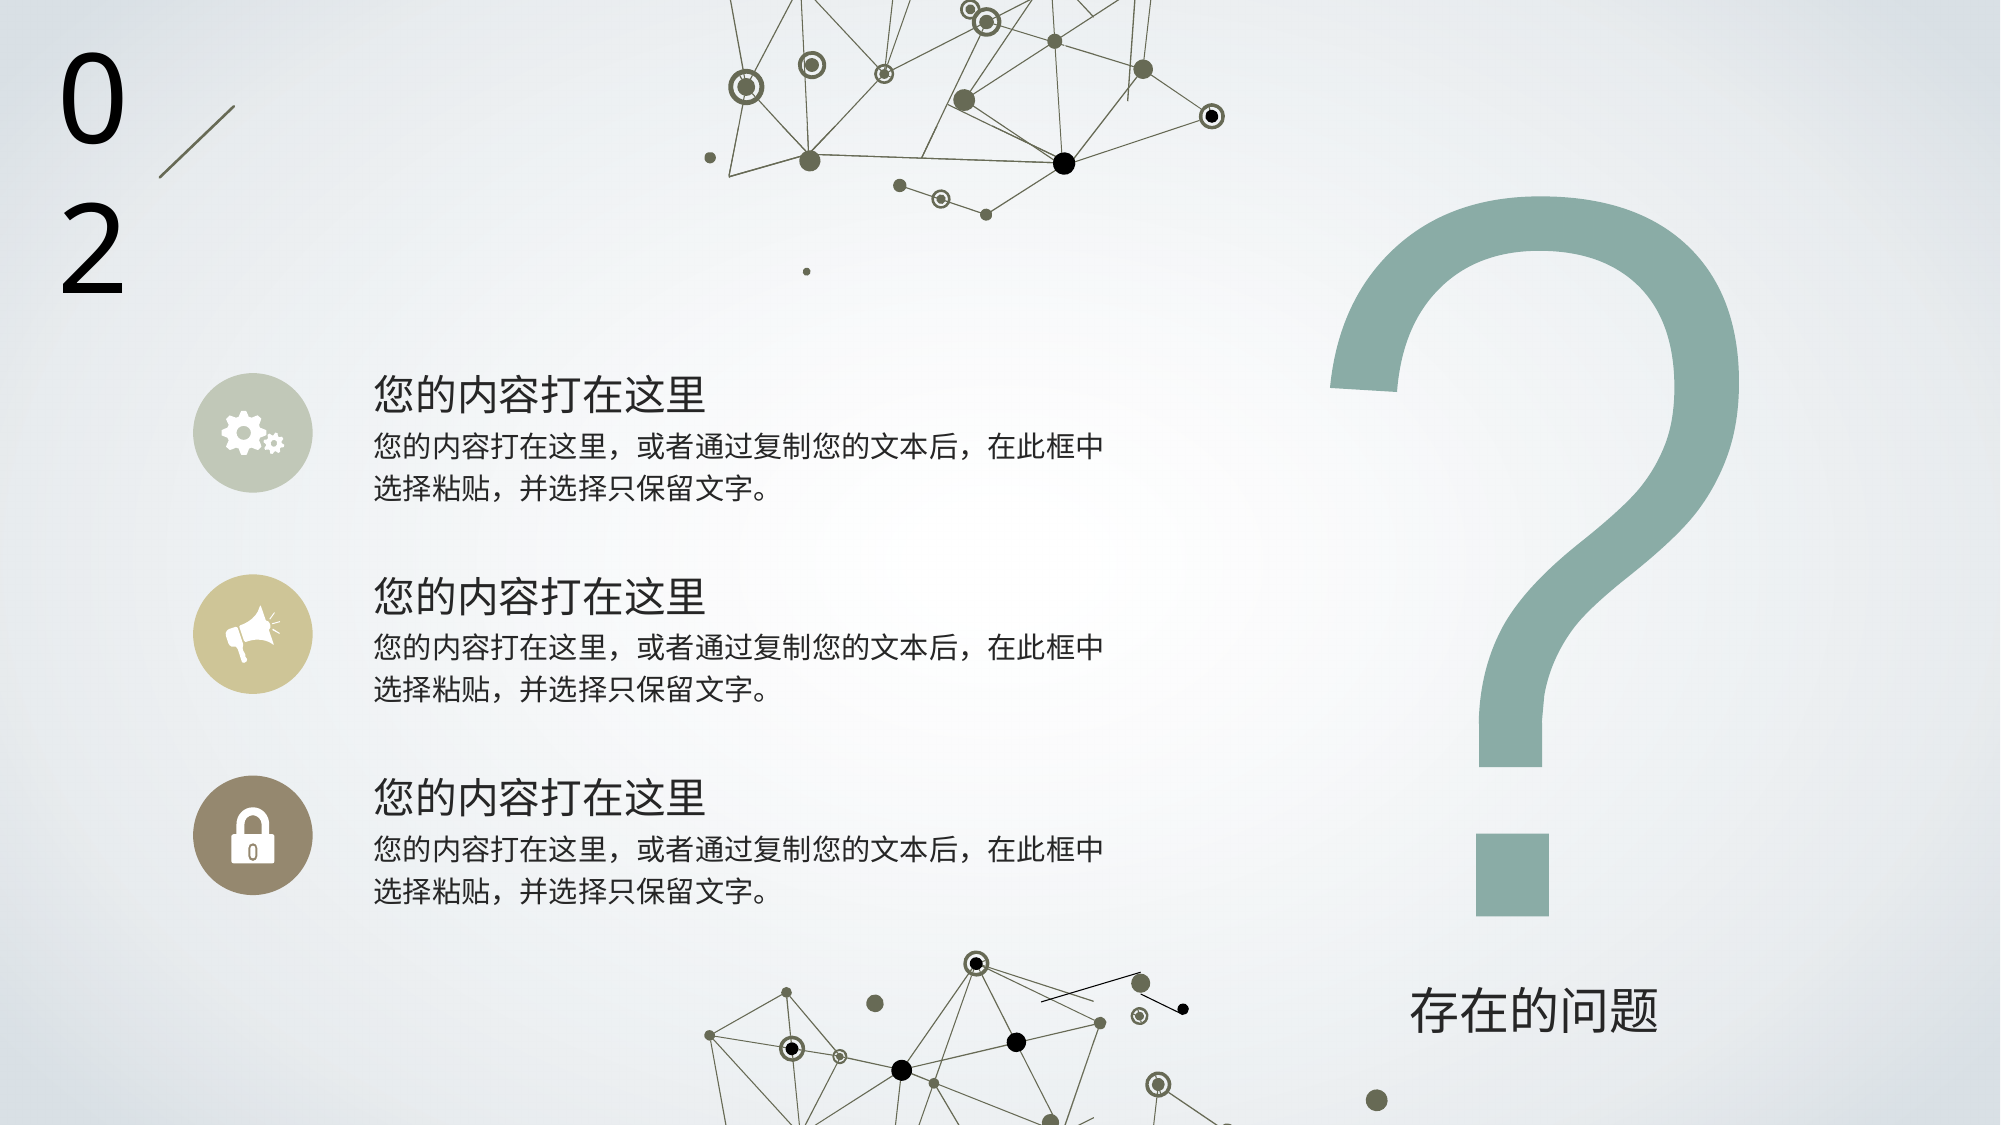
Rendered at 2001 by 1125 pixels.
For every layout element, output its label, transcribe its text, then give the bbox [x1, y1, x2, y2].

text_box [231, 807, 275, 864]
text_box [193, 775, 313, 896]
text_box 存在的问题 [1390, 960, 1821, 1048]
text_box 您的内容打在这里 [358, 552, 867, 615]
text_box 您的内容打在这里，或者通过复制您的文本后，在此框中选择粘贴，并选择只保留文字。 [358, 816, 1129, 916]
picture [0, 0, 2001, 1125]
text_box 您的内容打在这里，或者通过复制您的文本后，在此框中选择粘贴，并选择只保留文字。 [358, 615, 1129, 714]
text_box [703, 950, 1390, 1125]
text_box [221, 410, 285, 455]
text_box [1475, 833, 1550, 918]
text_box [703, 0, 1299, 277]
text_box 02 [42, 10, 214, 326]
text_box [159, 106, 234, 178]
text_box 您的内容打在这里 [358, 754, 867, 816]
text_box [1328, 195, 1741, 769]
text_box 您的内容打在这里，或者通过复制您的文本后，在此框中选择粘贴，并选择只保留文字。 [358, 414, 1129, 513]
text_box 您的内容打在这里 [358, 351, 867, 414]
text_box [193, 574, 313, 694]
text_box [193, 373, 313, 493]
